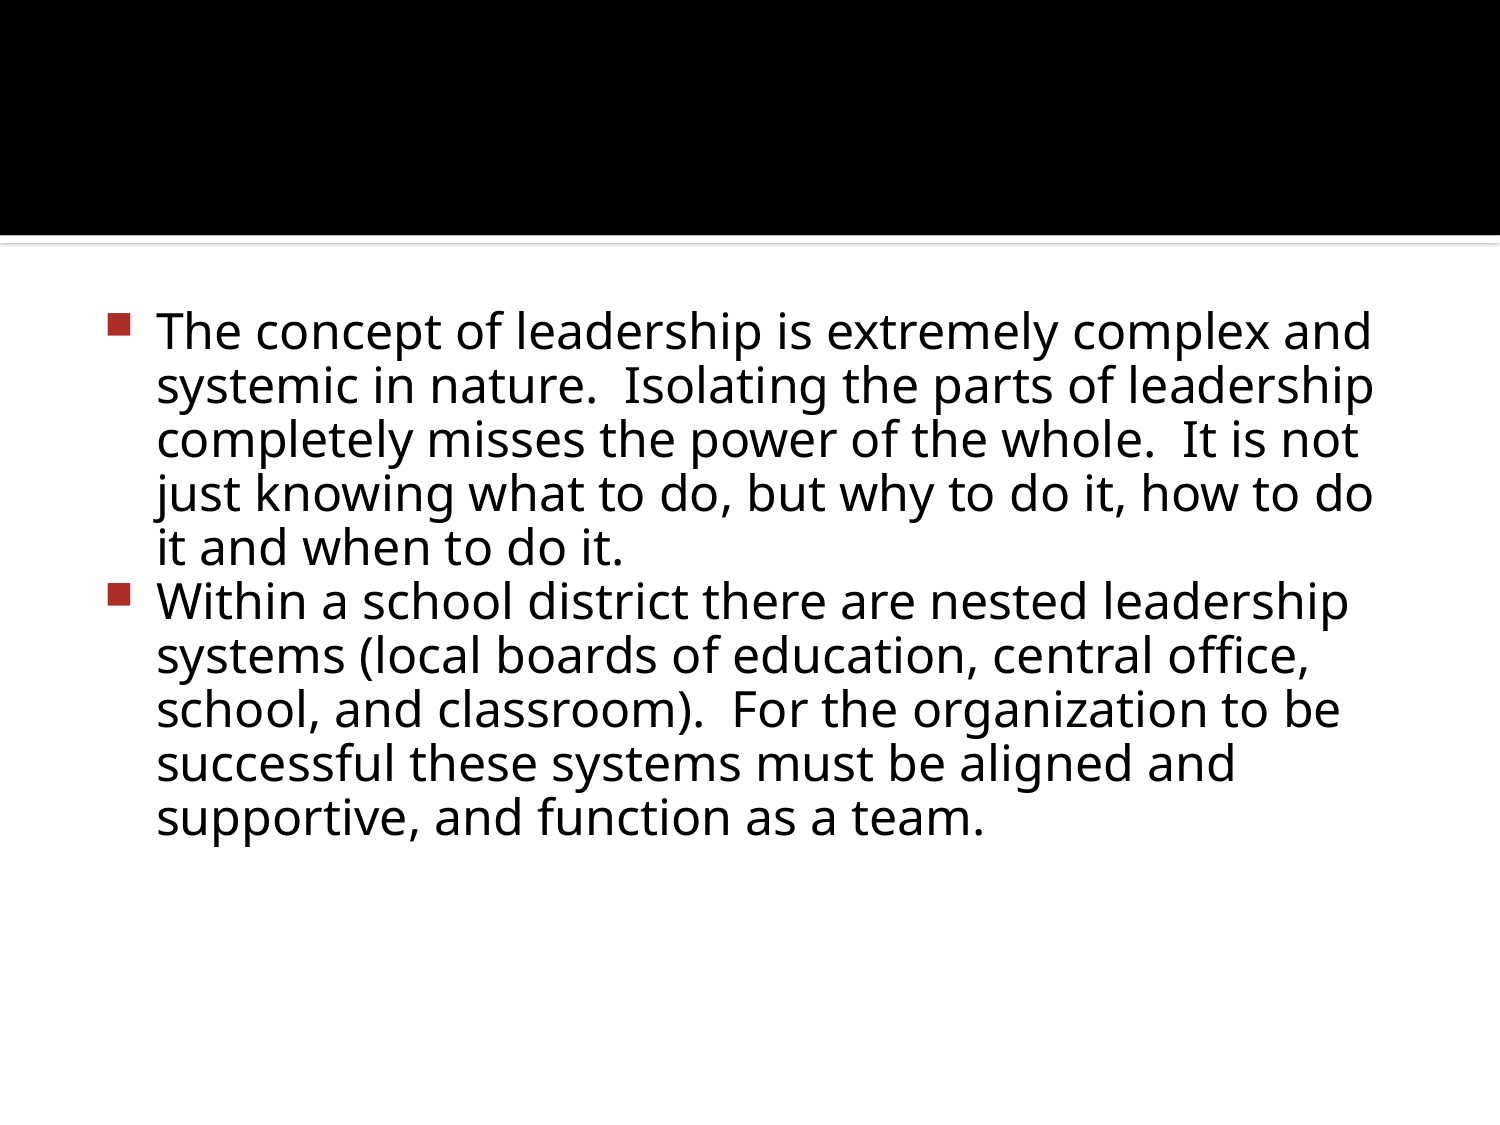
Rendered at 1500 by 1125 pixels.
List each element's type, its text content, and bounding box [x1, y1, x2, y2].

list The concept of leadership is extremely complex and systemic in nature. Isolating the parts of leadership completely misses the power of the whole. It is not just knowing what to do, but why to do it, how to do it and when to do it. Within a school district there are nested leadership systems (local boards of education, central office, school, and classroom). For the organization to be successful these systems must be aligned and supportive, and function as a team. [75, 291, 1425, 1050]
